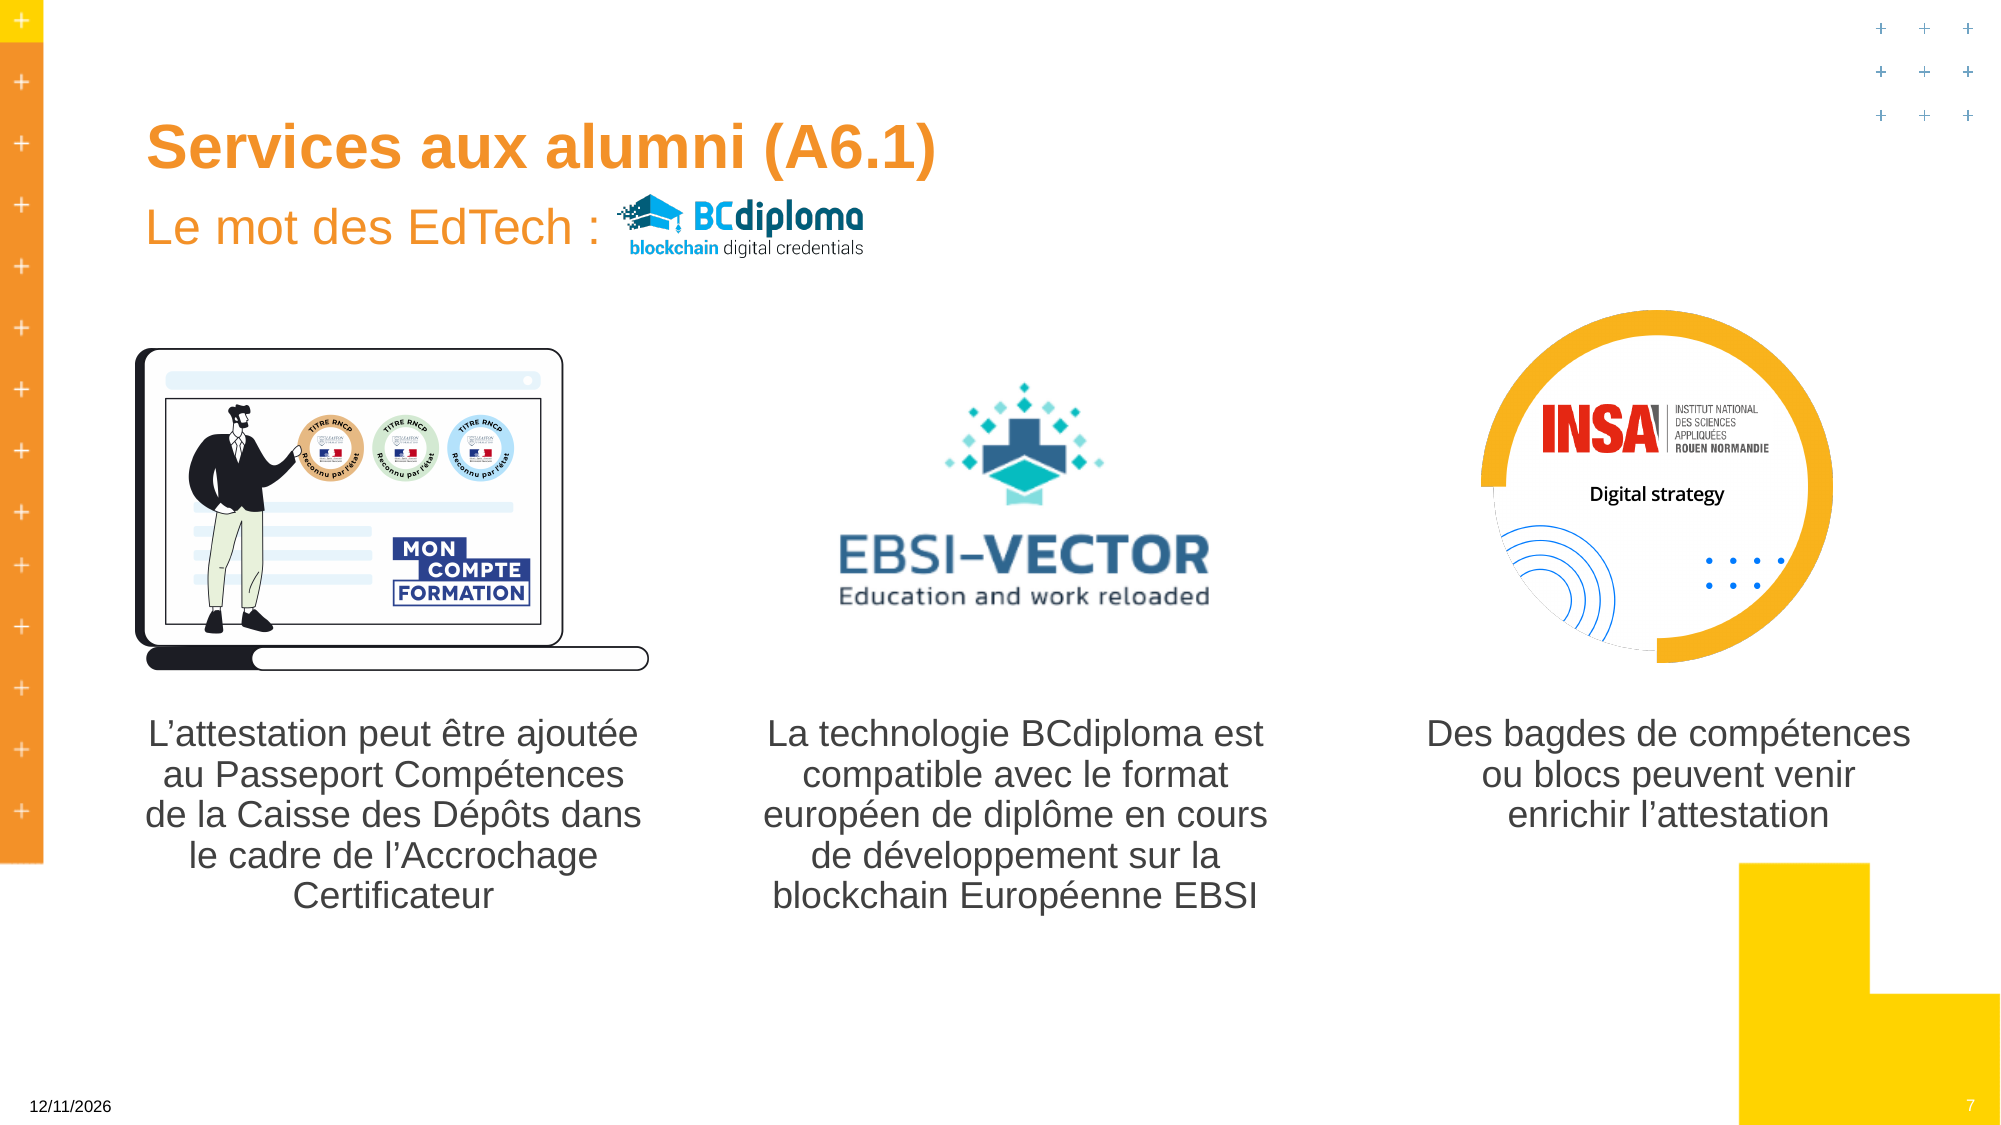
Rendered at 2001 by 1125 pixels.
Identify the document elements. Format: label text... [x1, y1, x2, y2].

text_box Des bagdes de compétences ou blocs peuvent venir enrichir l’attestation [1415, 714, 1922, 975]
list L’attestation peut être ajoutée au Passeport Compétences de la Caisse des Dépôts dans le cadre de l’Accrochage Certificateur [140, 714, 647, 975]
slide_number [23, 1085, 474, 1125]
text_box Le mot des EdTech : [145, 201, 1851, 294]
slide_number 7 [1531, 1084, 1982, 1125]
title Services aux alumni (A6.1) [146, 114, 1855, 208]
picture [0, 0, 2001, 1125]
text_box La technologie BCdiploma est compatible avec le format européen de diplôme en cours de développement sur la blockchain Européenne EBSI [762, 714, 1269, 975]
